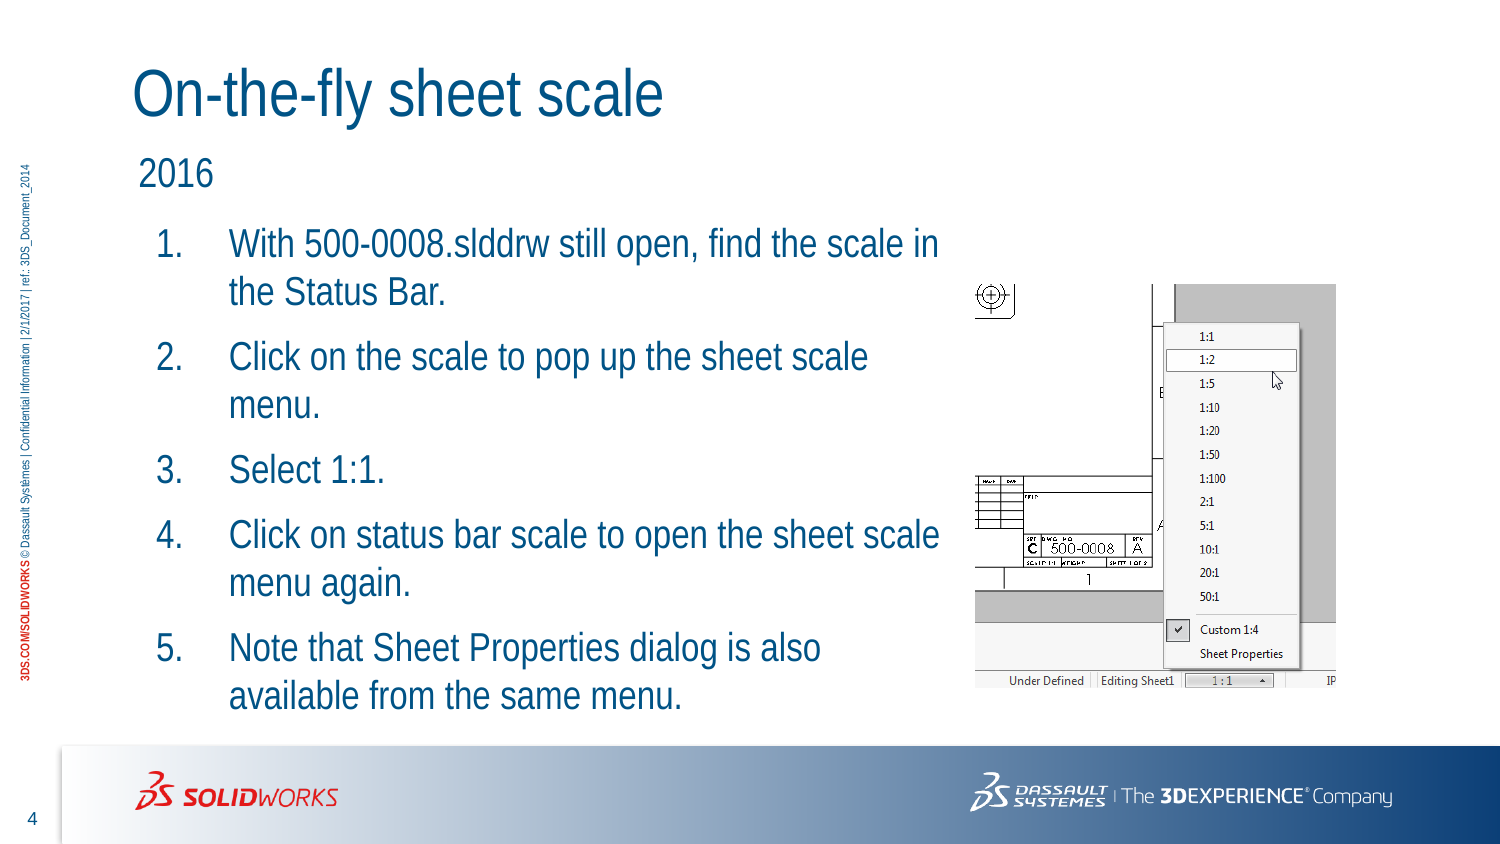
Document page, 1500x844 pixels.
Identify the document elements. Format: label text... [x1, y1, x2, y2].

list 2016 [123, 138, 1412, 204]
title On-the-fly sheet scale [118, 59, 1418, 121]
list With 500-0008.slddrw still open, find the scale in the Status Bar. Click on the scale to pop up the sheet scale menu. Select 1:1. Click on status bar scale to open the sheet scale menu again. Note that Sheet Properties dialog is also available from the same menu. [141, 209, 963, 729]
picture [135, 771, 338, 810]
picture [974, 284, 1336, 688]
picture [962, 771, 1400, 812]
